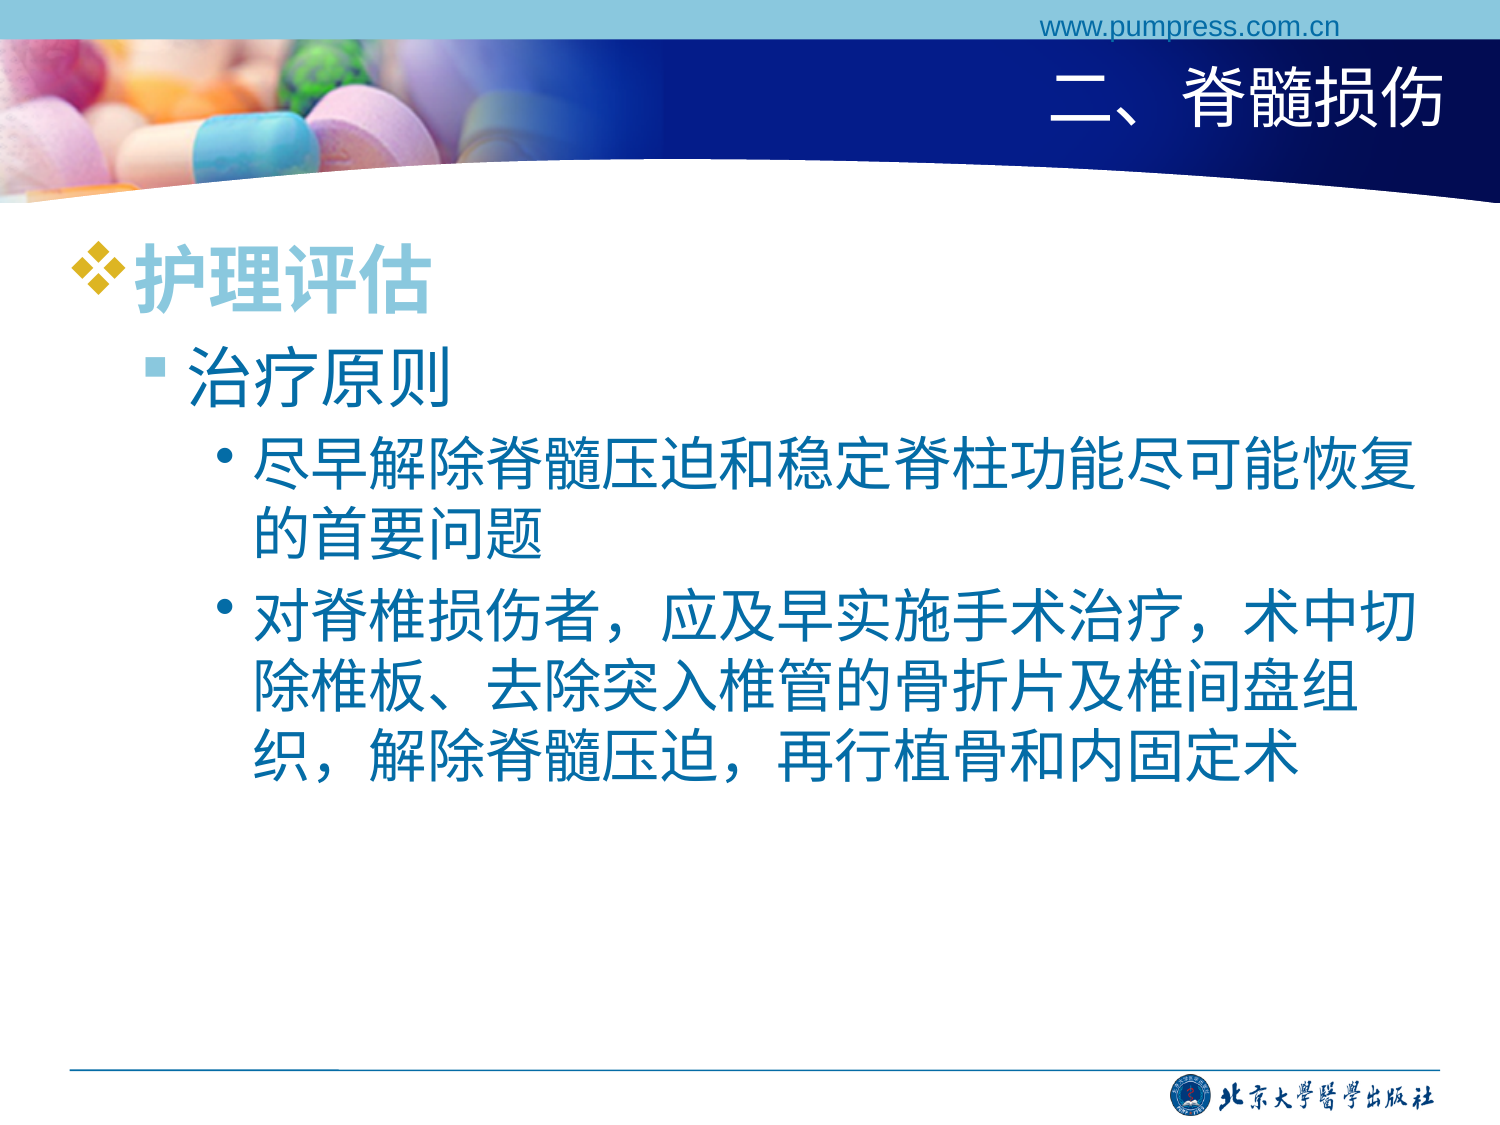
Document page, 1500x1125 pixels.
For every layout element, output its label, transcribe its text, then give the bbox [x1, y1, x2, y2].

slide_number www.pumpress.com.cn [1025, 0, 1463, 38]
title 二、脊髓损伤 [137, 49, 1463, 143]
picture [0, 40, 1500, 203]
list 护理评估 治疗原则 尽早解除脊髓压迫和稳定脊柱功能尽可能恢复的首要问题 对脊椎损伤者，应及早实施手术治疗，术中切除椎板、去除突入椎管的骨折片及椎间盘组织，解除脊髓压迫，再行植骨和内固定术 [49, 224, 1463, 1026]
picture [1170, 1074, 1436, 1118]
